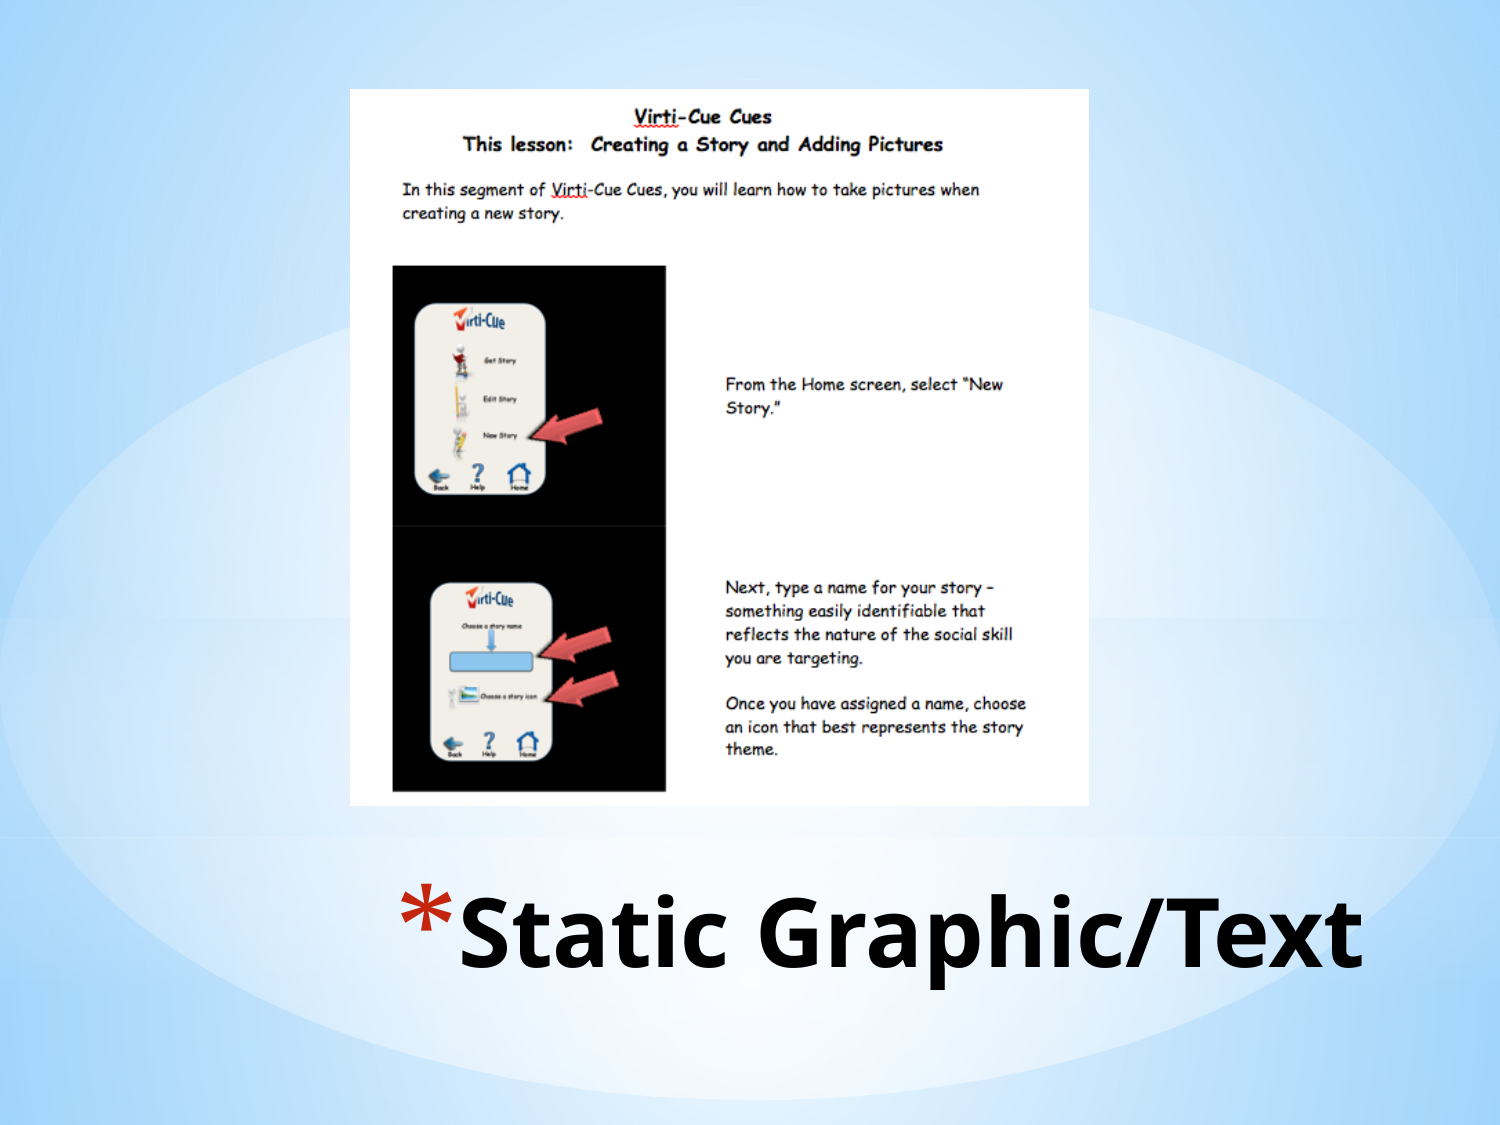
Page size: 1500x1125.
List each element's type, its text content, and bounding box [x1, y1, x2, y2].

title Static Graphic/Text [312, 864, 1381, 1052]
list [350, 0, 1090, 825]
